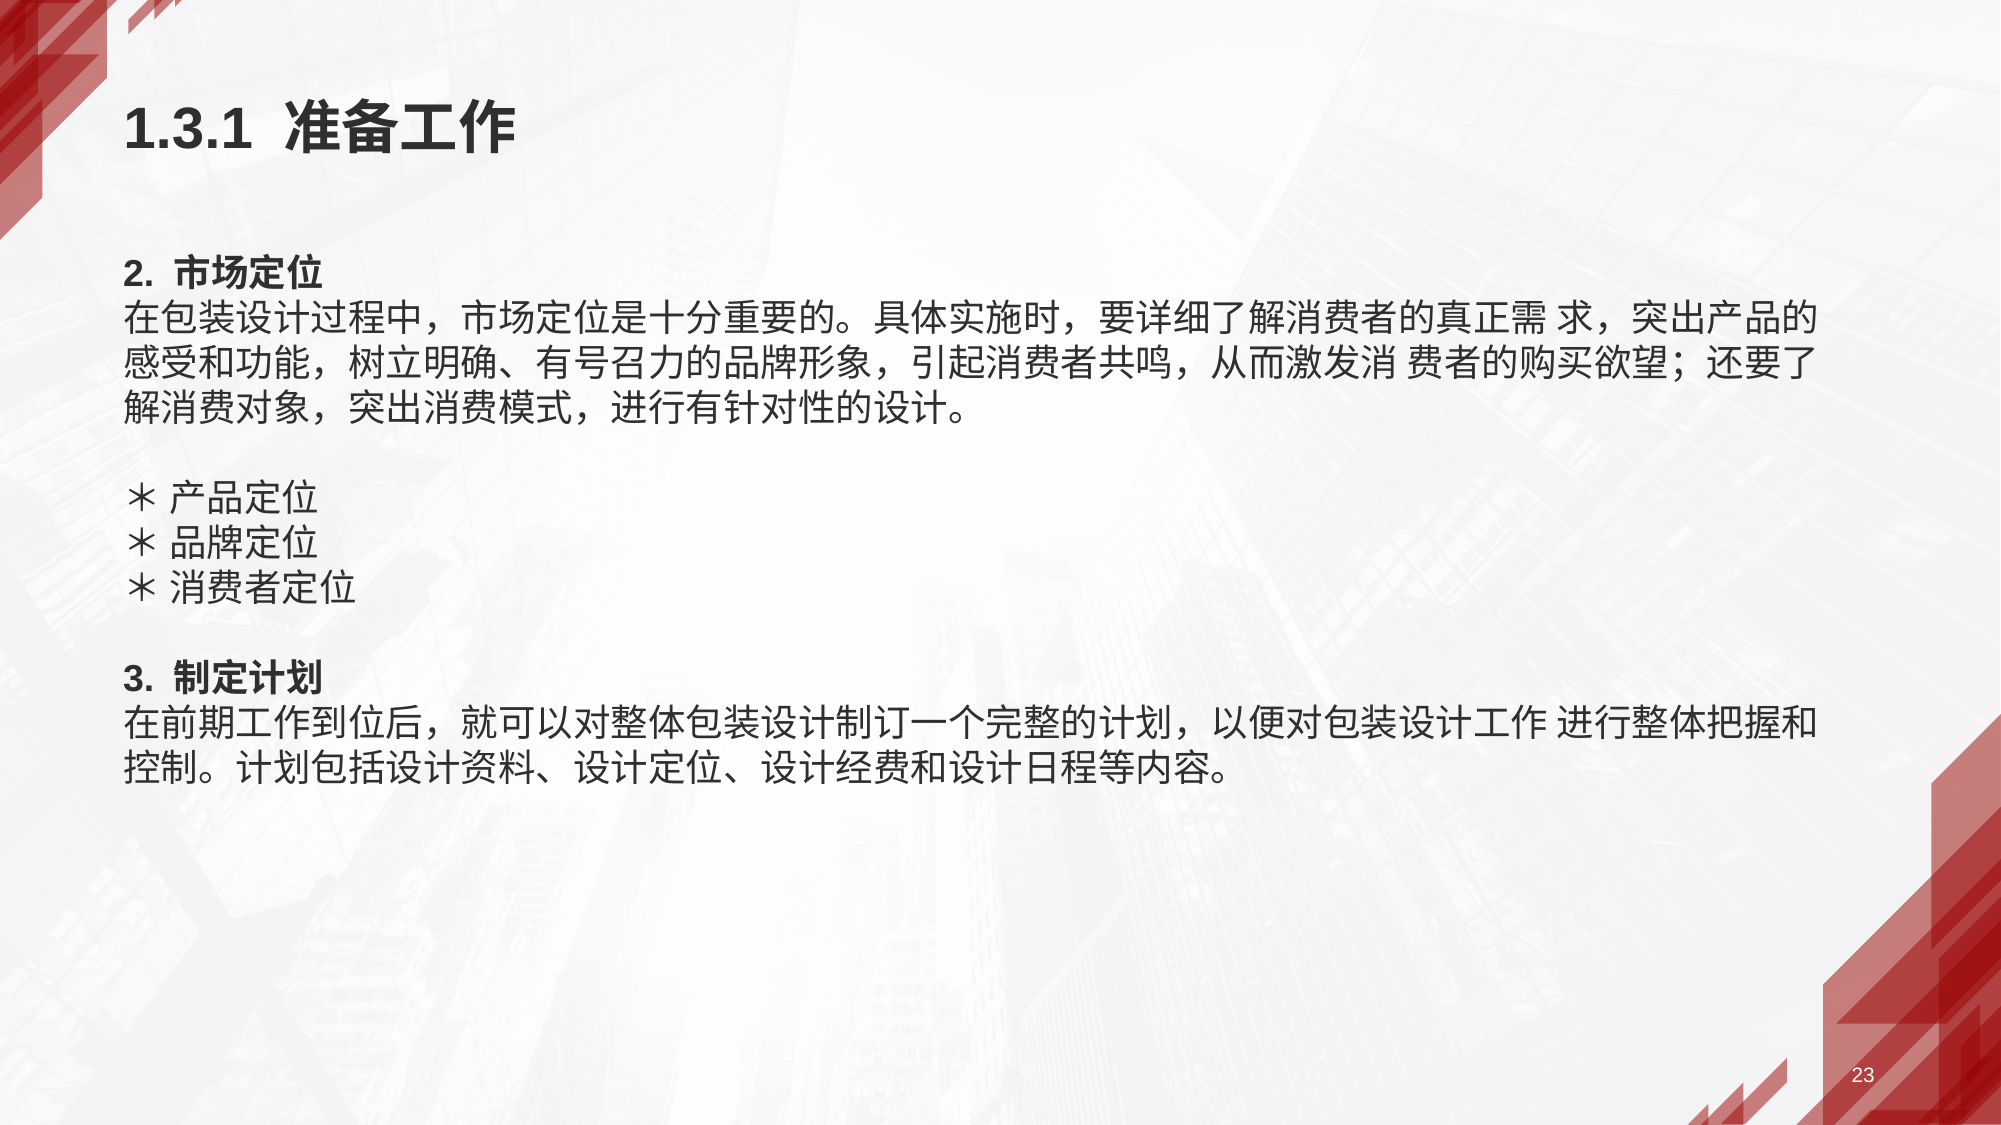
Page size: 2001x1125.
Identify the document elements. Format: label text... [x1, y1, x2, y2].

slide_number 23 [1452, 1056, 1890, 1092]
title 1.3.1 准备工作 [108, 81, 1890, 169]
text_box 2. 市场定位 在包装设计过程中，市场定位是十分重要的。具体实施时，要详细了解消费者的真正需 求，突出产品的感受和功能，树立明确、有号召力的品牌形象，引起消费者共鸣，从而激发消 费者的购买欲望；还要了解消费对象，突出消费模式，进行有针对性的设计。 ＊ 产品定位 ＊ 品牌定位 ＊ 消费者定位 3. 制定计划 在前期工作到位后，就可以对整体包装设计制订一个完整的计划，以便对包装设计工作 进行整体把握和控制。计划包括设计资料、设计定位、设计经费和设计日程等内容。 [108, 241, 1867, 797]
